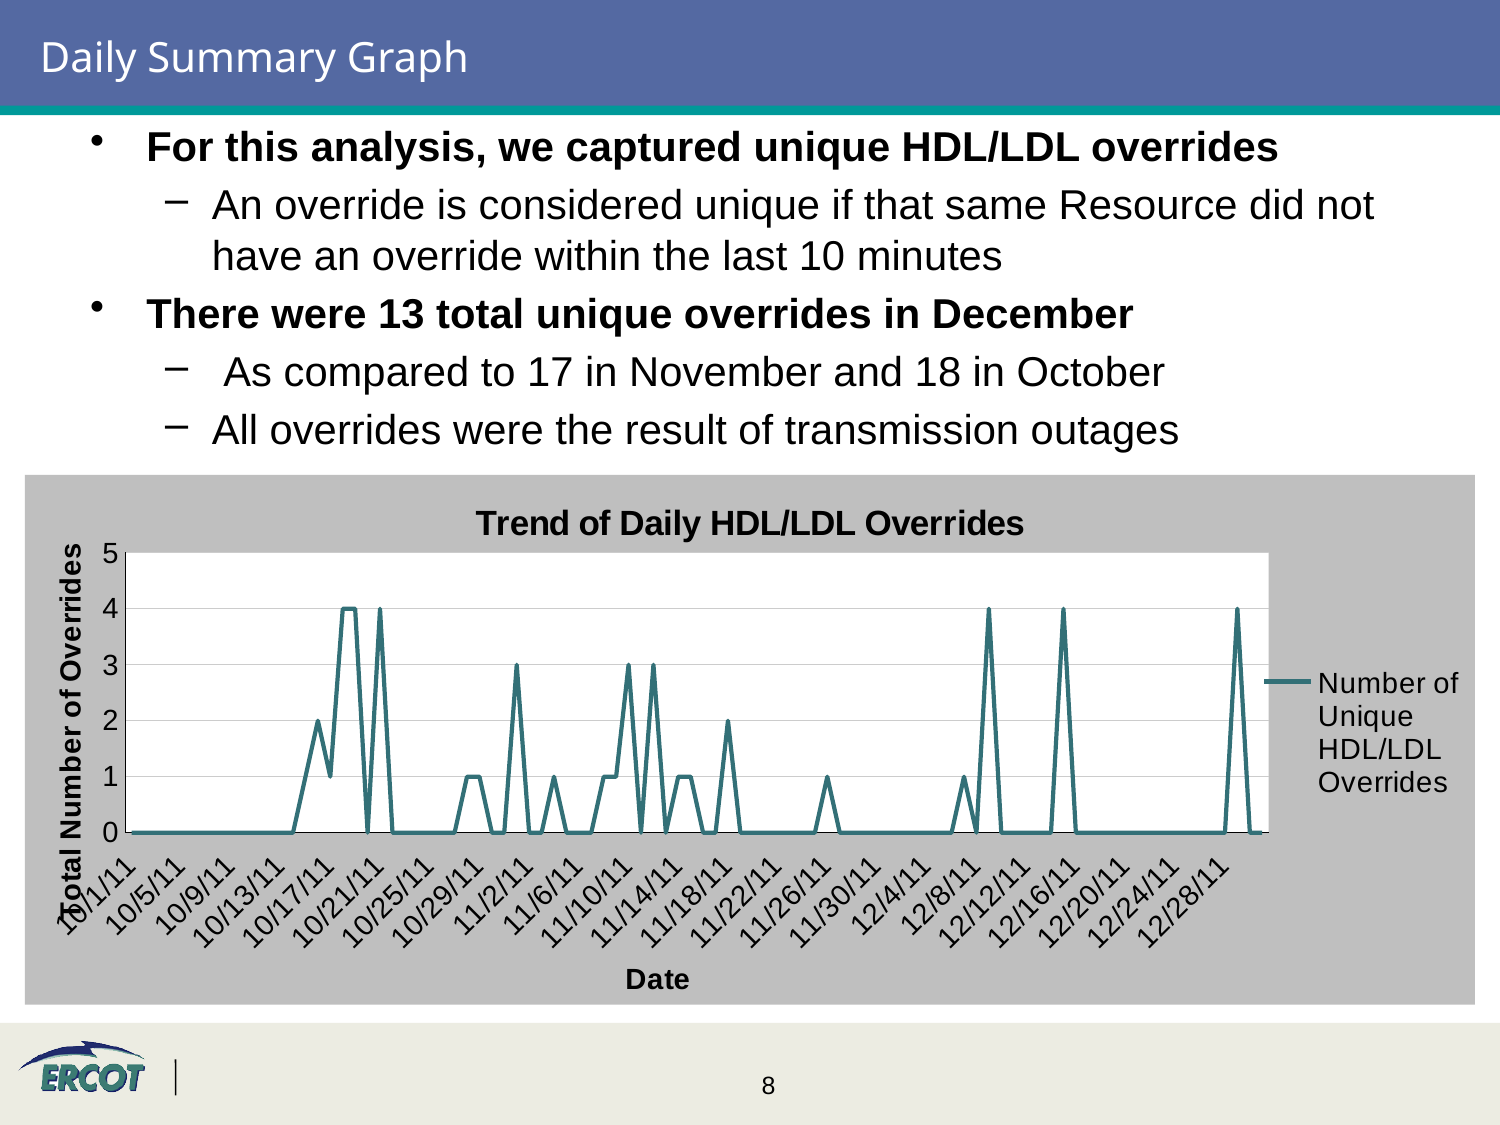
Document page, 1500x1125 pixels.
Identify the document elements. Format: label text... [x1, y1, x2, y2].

list For this analysis, we captured unique HDL/LDL overrides An override is considered unique if that same Resource did not have an override within the last 10 minutes There were 13 total unique overrides in December As compared to 17 in November and 18 in October All overrides were the result of transmission outages [74, 112, 1426, 473]
title Daily Summary Graph [24, 0, 1451, 113]
chart [24, 474, 1476, 1005]
picture [10, 1031, 151, 1111]
